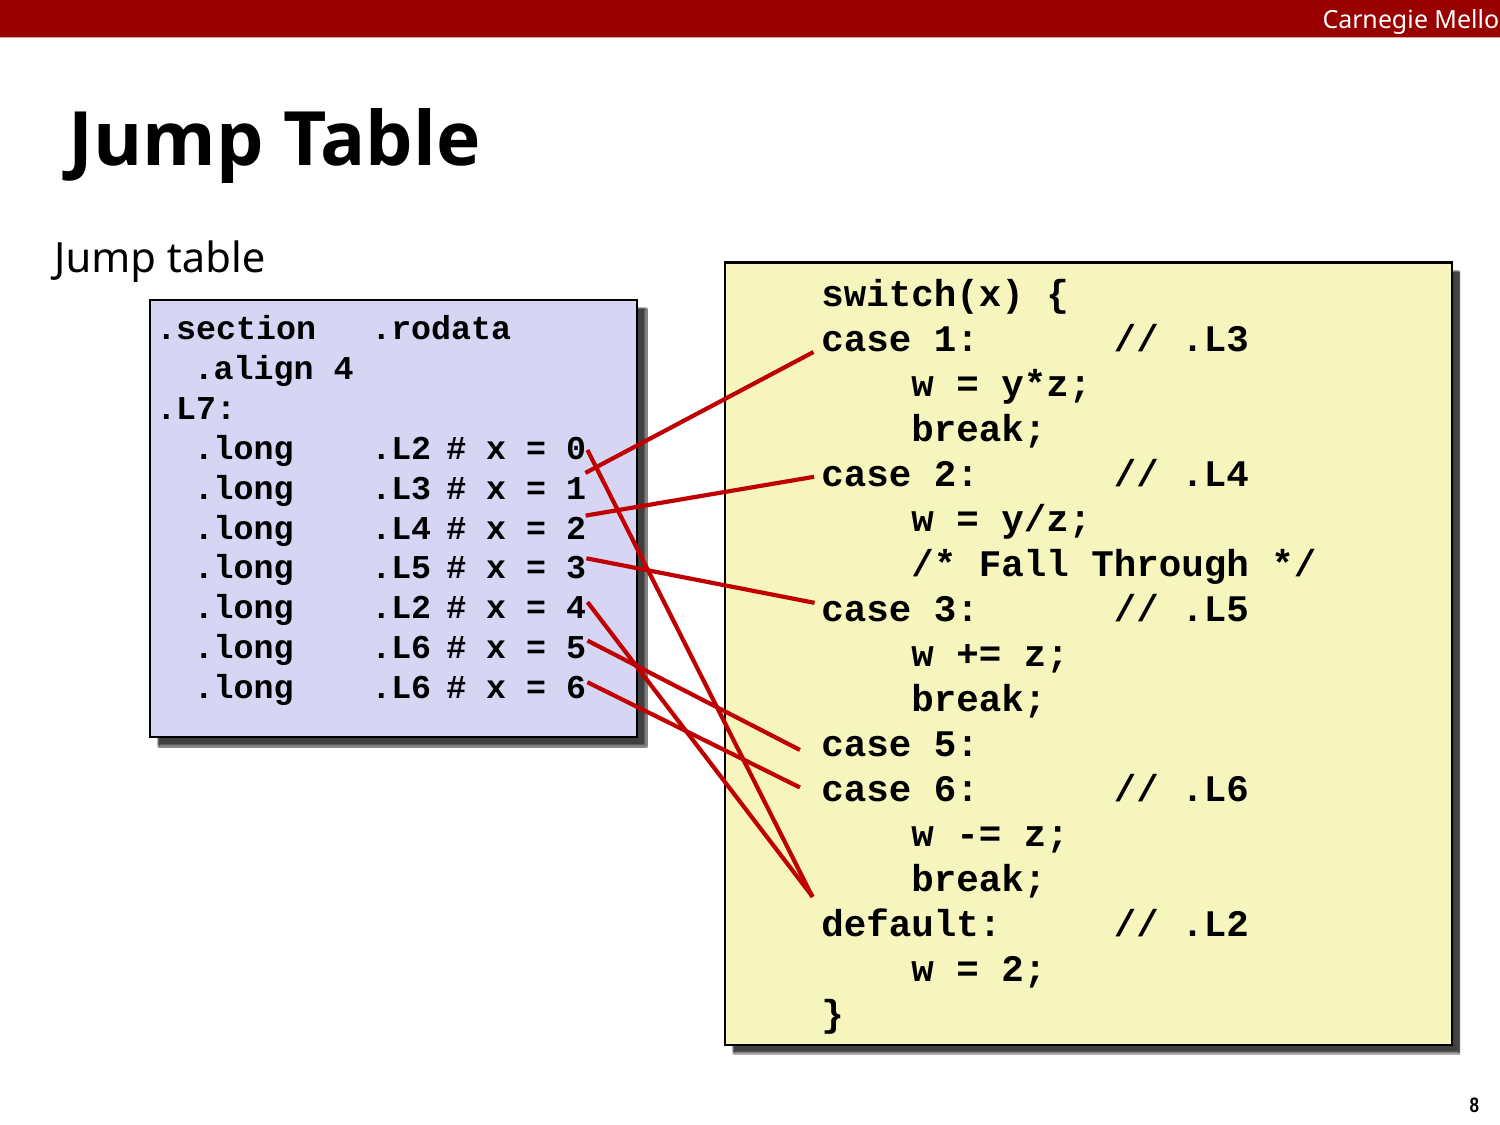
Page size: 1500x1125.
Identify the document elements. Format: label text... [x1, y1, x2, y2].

text_box Jump table [47, 224, 615, 288]
text_box Carnegie Mellon [1322, 3, 1500, 33]
text_box switch(x) { case 1: // .L3 w = y*z; break; case 2: // .L4 w = y/z; /* Fall Through */ case 3: // .L5 w += z; break; case 5: case 6: // .L6 w -= z; break; default: // .L2 w = 2; } [724, 262, 1452, 1045]
text_box .section .rodata .align 4 .L7: .long .L2 # x = 0 .long .L3 # x = 1 .long .L4 # x = 2 .long .L5 # x = 3 .long .L2 # x = 4 .long .L6 # x = 5 .long .L6 # x = 6 [150, 299, 638, 738]
title Jump Table [62, 41, 1438, 230]
text_box [0, 0, 1500, 38]
